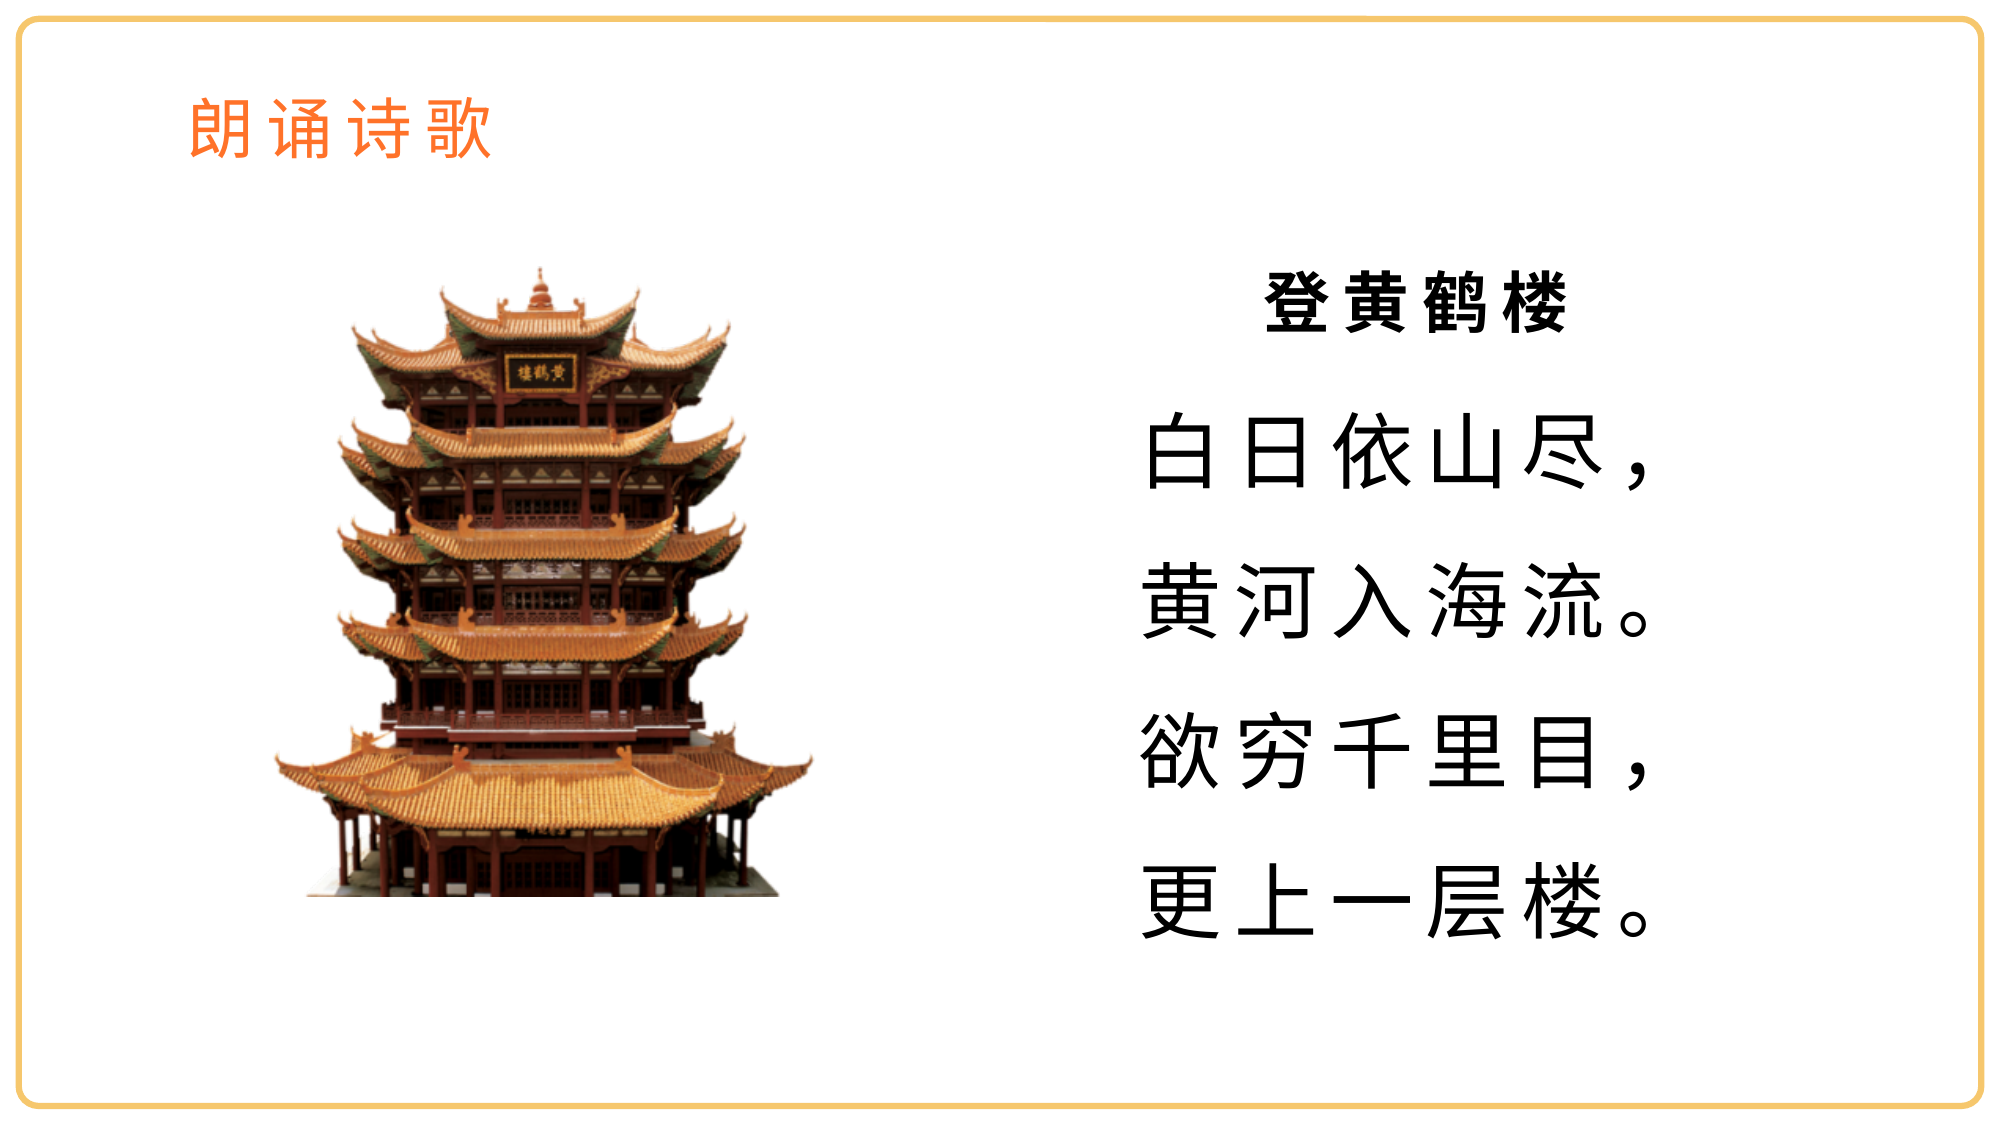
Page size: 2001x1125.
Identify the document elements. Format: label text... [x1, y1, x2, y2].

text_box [1139, 260, 1762, 938]
text_box [39, 36, 1958, 1089]
text_box 朗诵诗歌 [187, 87, 493, 168]
picture [242, 228, 849, 897]
